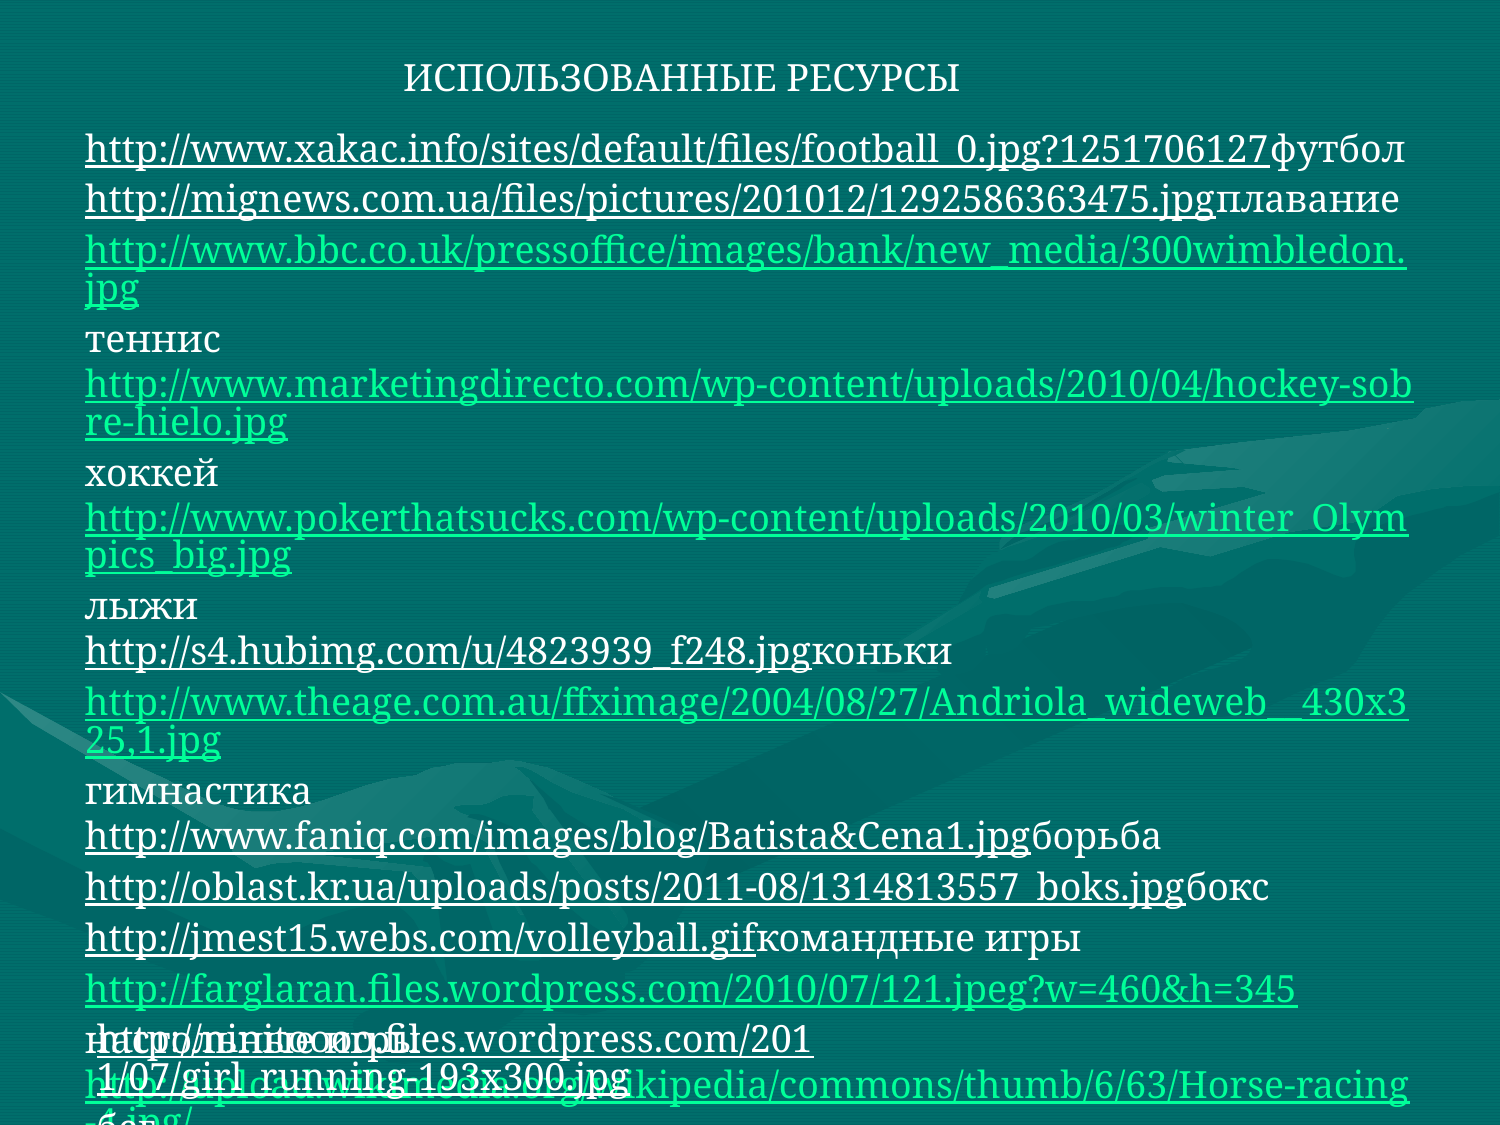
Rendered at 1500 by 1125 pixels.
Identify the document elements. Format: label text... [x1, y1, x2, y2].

text_box ИСПОЛЬЗОВАННЫЕ РЕСУРСЫ [388, 46, 976, 152]
text_box http://www.xakac.info/sites/default/files/football_0.jpg?1251706127футбол http://mignews.com.ua/files/pictures/201012/1292586363475.jpgплавание http://www.bbc.co.uk/pressoffice/images/bank/new_media/300wimbledon.jpg теннис http://www.marketingdirecto.com/wp-content/uploads/2010/04/hockey-sobre-hielo.jpg хоккей http://www.pokerthatsucks.com/wp-content/uploads/2010/03/winter_Olympics_big.jpg лыжи http://s4.hubimg.com/u/4823939_f248.jpgконьки http://www.theage.com.au/ffximage/2004/08/27/Andriola_wideweb__430x325,1.jpg гимнастика http://www.faniq.com/images/blog/Batista&Cena1.jpgборьба http://oblast.kr.ua/uploads/posts/2011-08/1314813557_boks.jpgбокс http://jmest15.webs.com/volleyball.gifкомандные игры http://farglaran.files.wordpress.com/2010/07/121.jpeg?w=460&h=345 настольные игры http://upload.wikimedia.org/wikipedia/commons/thumb/6/63/Horse-racing-4.jpg/ 250px-Horse-racing-4.jpgгонки http://www.xakac.info/sites/default/files/0_3c45_70b2d6a3_XL.jpg?1257225009 Воллейбол [70, 117, 1433, 1125]
text_box http://ninitoooo.files.wordpress.com/2011/07/girl_running-193x300.jpgбег [81, 1007, 832, 1125]
